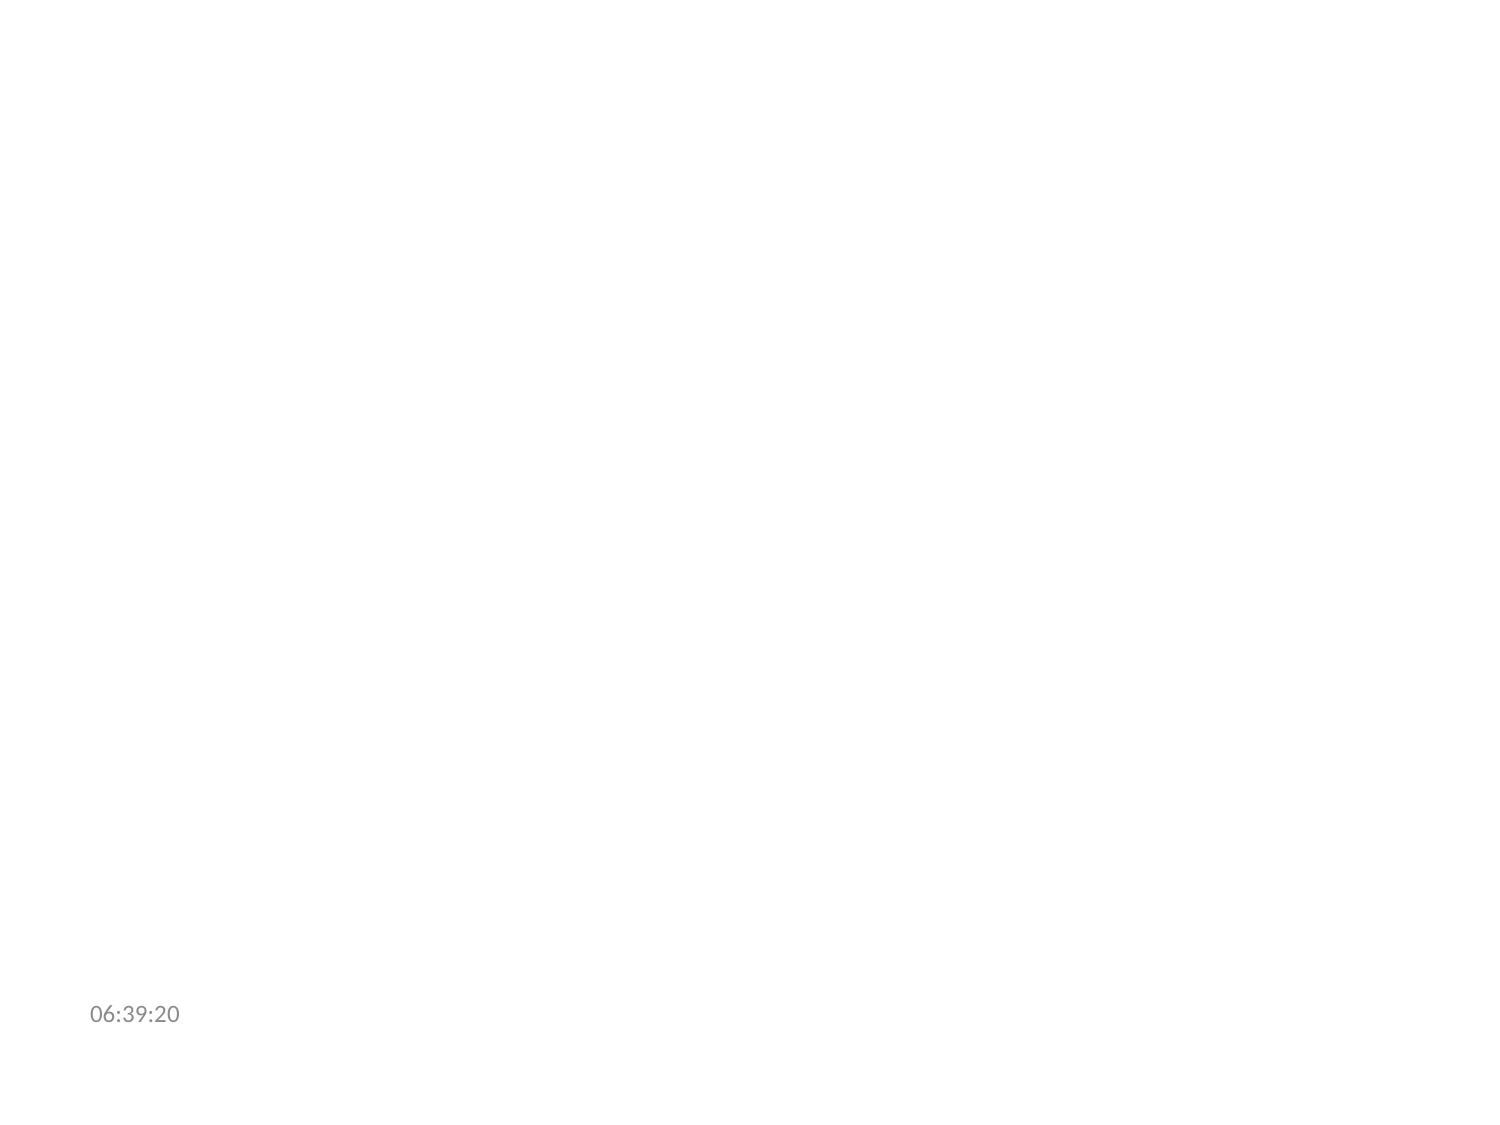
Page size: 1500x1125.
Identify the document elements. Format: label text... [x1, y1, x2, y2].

text_box 15:35:09 [75, 982, 425, 1043]
